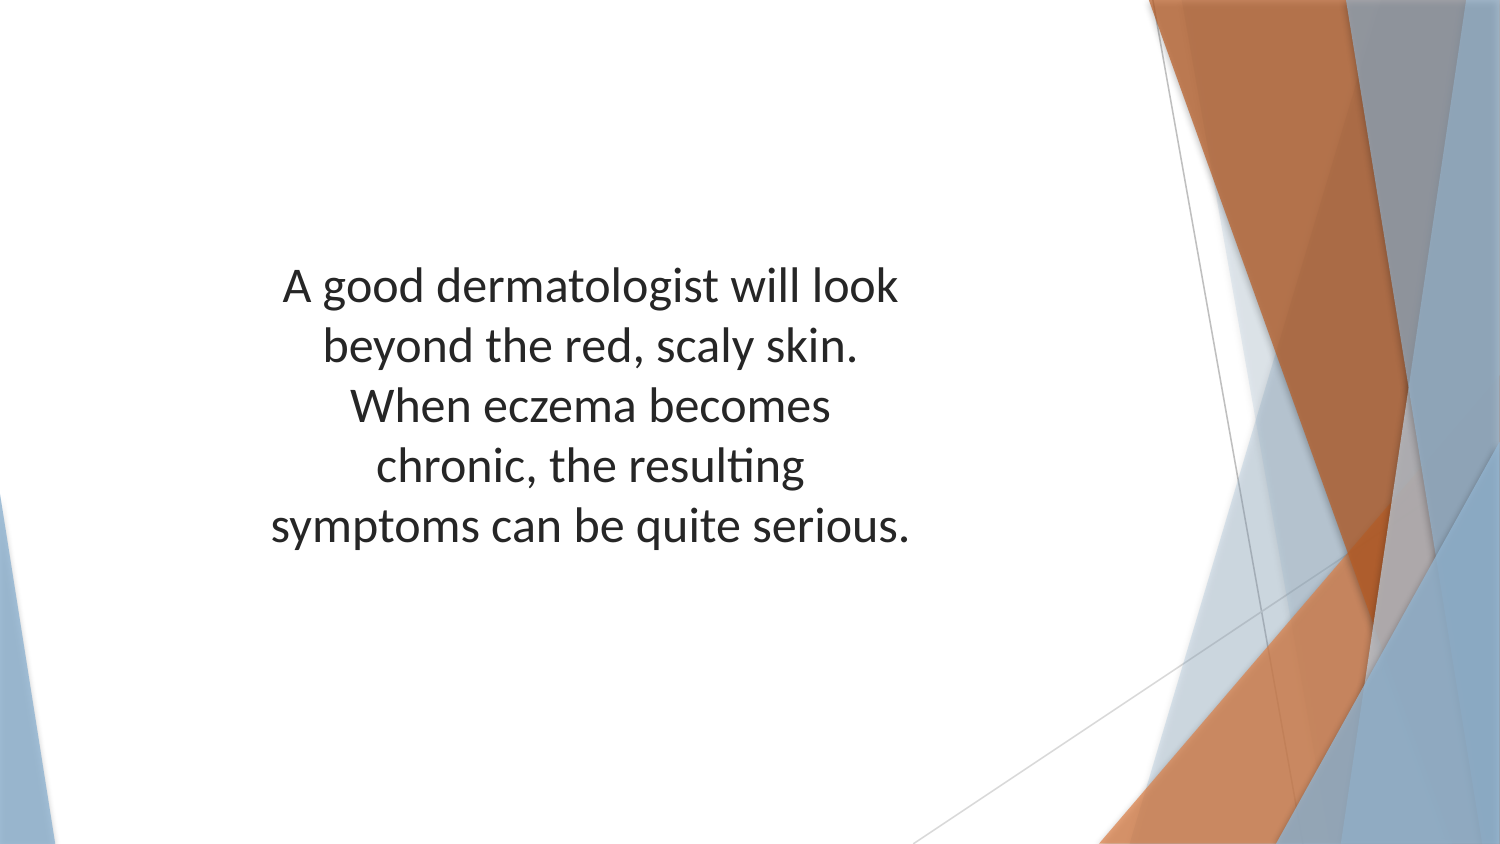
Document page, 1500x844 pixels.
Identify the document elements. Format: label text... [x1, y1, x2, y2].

list A good dermatologist will look beyond the red, scaly skin. When eczema becomes chronic, the resulting symptoms can be quite serious. [253, 244, 928, 611]
